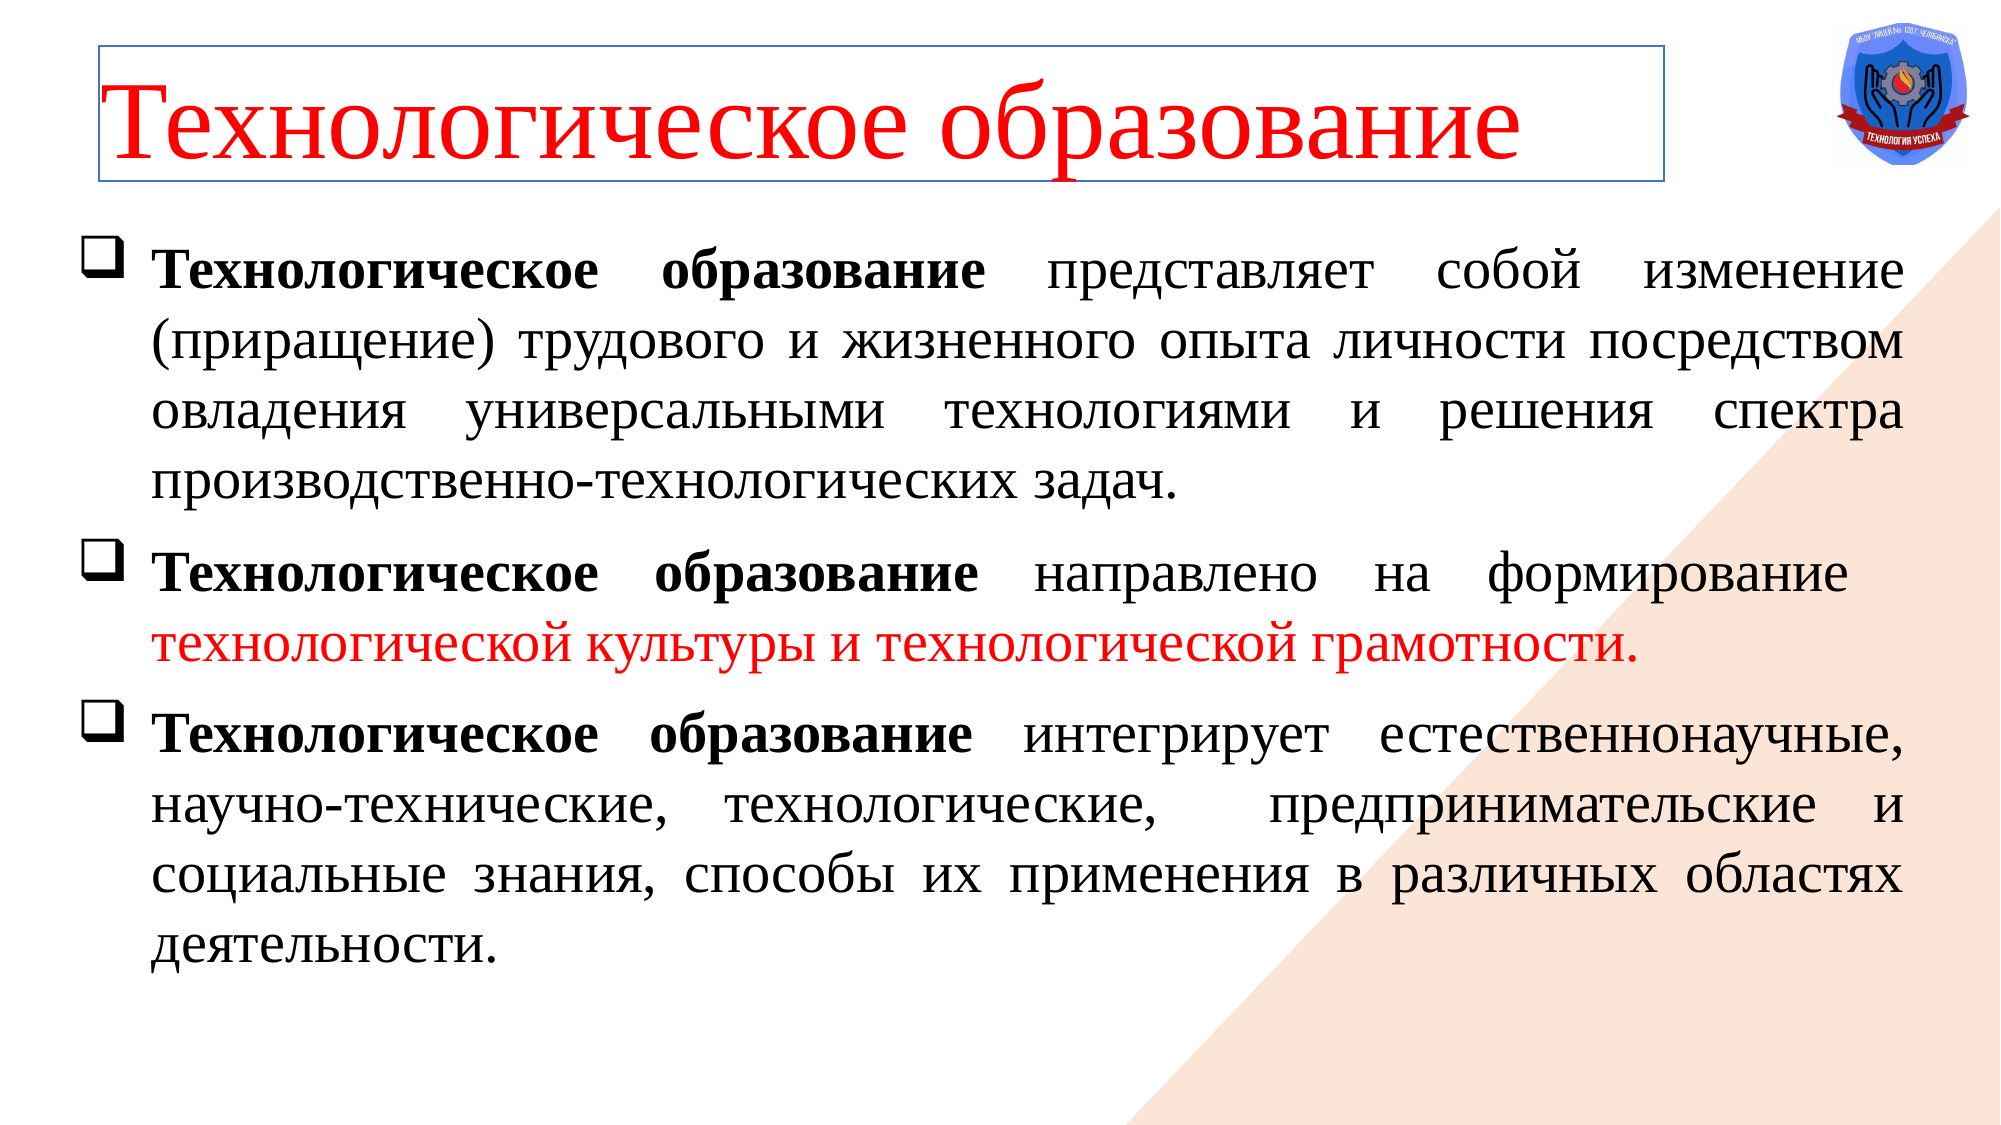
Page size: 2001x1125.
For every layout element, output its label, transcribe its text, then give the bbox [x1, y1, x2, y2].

picture [1831, 23, 1971, 166]
text_box Технологическое образование представляет собой изменение (приращение) трудового и жизненного опыта личности посредством овладения универсальными технологиями и решения спектра производственно-технологических задач. Технологическое образование направлено на формирование технологической культуры и технологической грамотности. Технологическое образование интегрирует естественнонаучные, научно-технические, технологические, предпринимательские и социальные знания, способы их применения в различных областях деятельности. [74, 228, 1906, 974]
text_box Технологическое образование [98, 45, 1665, 182]
text_box [1125, 207, 2000, 1125]
